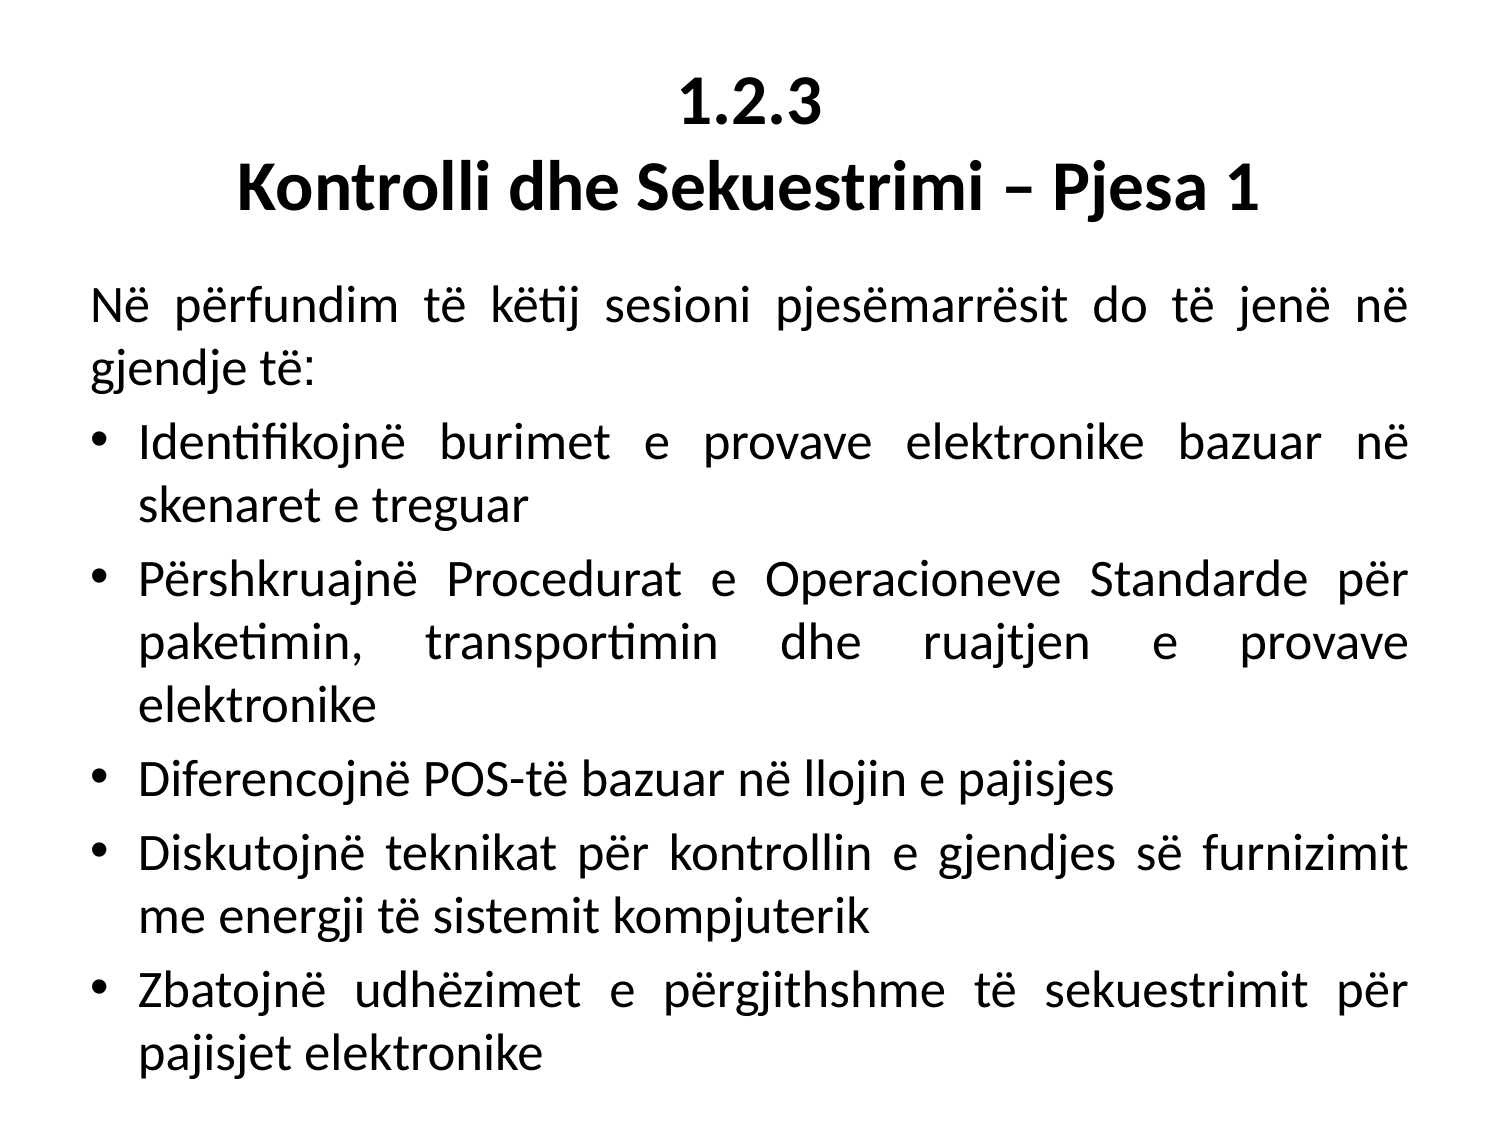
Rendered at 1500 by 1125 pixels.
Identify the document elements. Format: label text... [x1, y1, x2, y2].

list Në përfundim të këtij sesioni pjesëmarrësit do të jenë në gjendje të: Identifikojnë burimet e provave elektronike bazuar në skenaret e treguar Përshkruajnë Procedurat e Operacioneve Standarde për paketimin, transportimin dhe ruajtjen e provave elektronike Diferencojnë POS-të bazuar në llojin e pajisjes Diskutojnë teknikat për kontrollin e gjendjes së furnizimit me energji të sistemit kompjuterik Zbatojnë udhëzimet e përgjithshme të sekuestrimit për pajisjet elektronike [75, 262, 1425, 1089]
title 1.2.3 Kontrolli dhe Sekuestrimi – Pjesa 1 [75, 45, 1425, 233]
